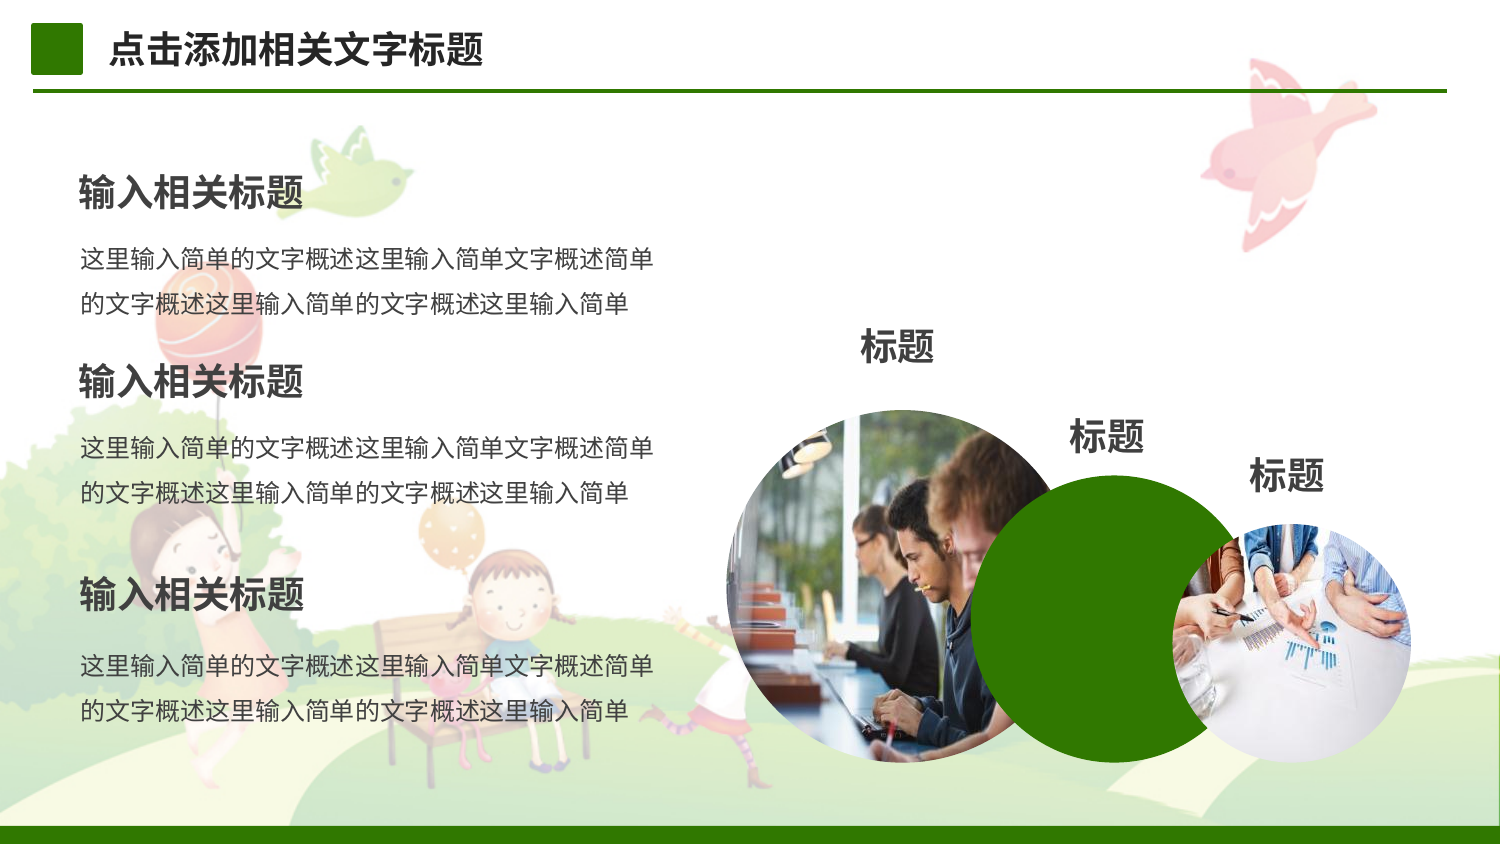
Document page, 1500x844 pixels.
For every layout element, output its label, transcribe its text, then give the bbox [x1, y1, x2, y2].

text_box 输入相关标题 [64, 563, 397, 624]
text_box 标题 [1055, 405, 1173, 465]
text_box 标题 [1235, 445, 1353, 505]
text_box [1170, 522, 1414, 765]
picture [0, 0, 1500, 824]
text_box 这里输入简单的文字概述这里输入简单文字概述简单的文字概述这里输入简单的文字概述这里输入简单 [65, 628, 691, 733]
text_box 这里输入简单的文字概述这里输入简单文字概述简单的文字概述这里输入简单的文字概述这里输入简单 [65, 410, 691, 515]
text_box 输入相关标题 [64, 350, 396, 411]
text_box 标题 [845, 315, 963, 376]
text_box 输入相关标题 [64, 161, 396, 222]
text_box 这里输入简单的文字概述这里输入简单文字概述简单的文字概述这里输入简单的文字概述这里输入简单 [65, 220, 691, 326]
text_box [968, 473, 1234, 765]
text_box [0, 824, 1500, 844]
text_box 点击添加相关文字标题 [94, 18, 499, 79]
text_box [31, 23, 83, 75]
text_box [724, 407, 1051, 765]
